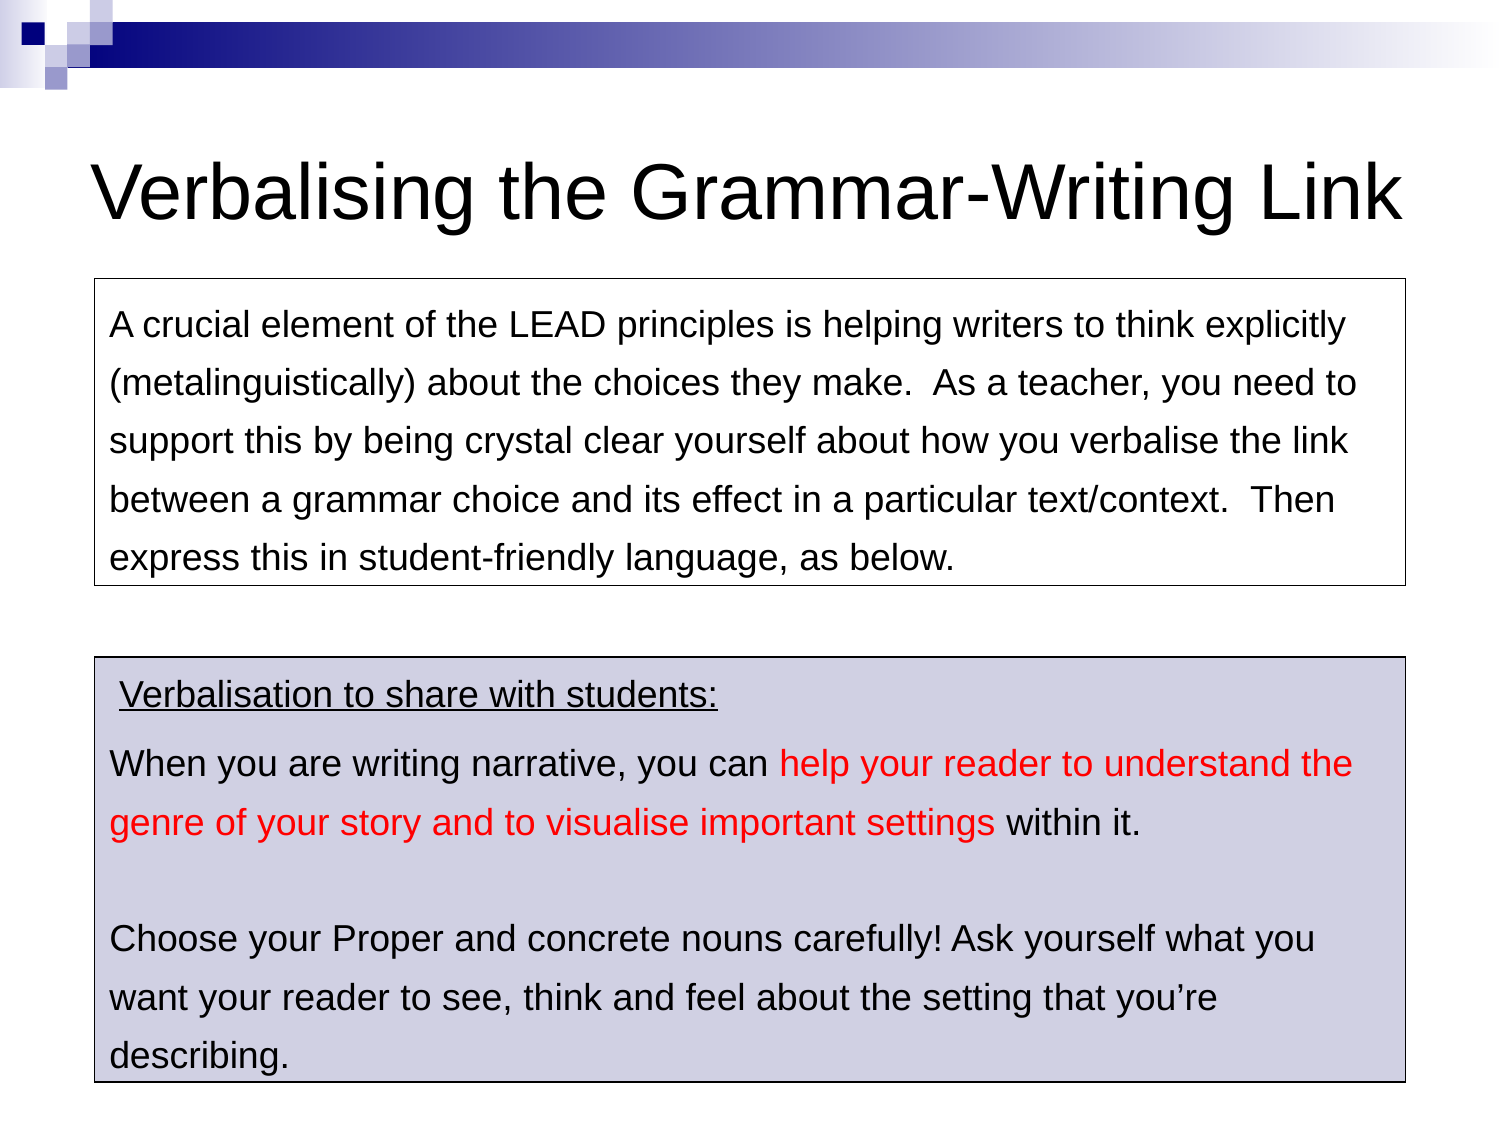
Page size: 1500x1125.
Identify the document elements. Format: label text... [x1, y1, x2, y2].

text_box A crucial element of the LEAD principles is helping writers to think explicitly (metalinguistically) about the choices they make. As a teacher, you need to support this by being crystal clear yourself about how you verbalise the link between a grammar choice and its effect in a particular text/context. Then express this in student-friendly language, as below. [94, 278, 1406, 586]
title Verbalising the Grammar-Writing Link [74, 74, 1483, 301]
list Verbalisation to share with students: When you are writing narrative, you can help your reader to understand the genre of your story and to visualise important settings within it. Choose your Proper and concrete nouns carefully! Ask yourself what you want your reader to see, think and feel about the setting that you’re describing. [94, 656, 1406, 1083]
